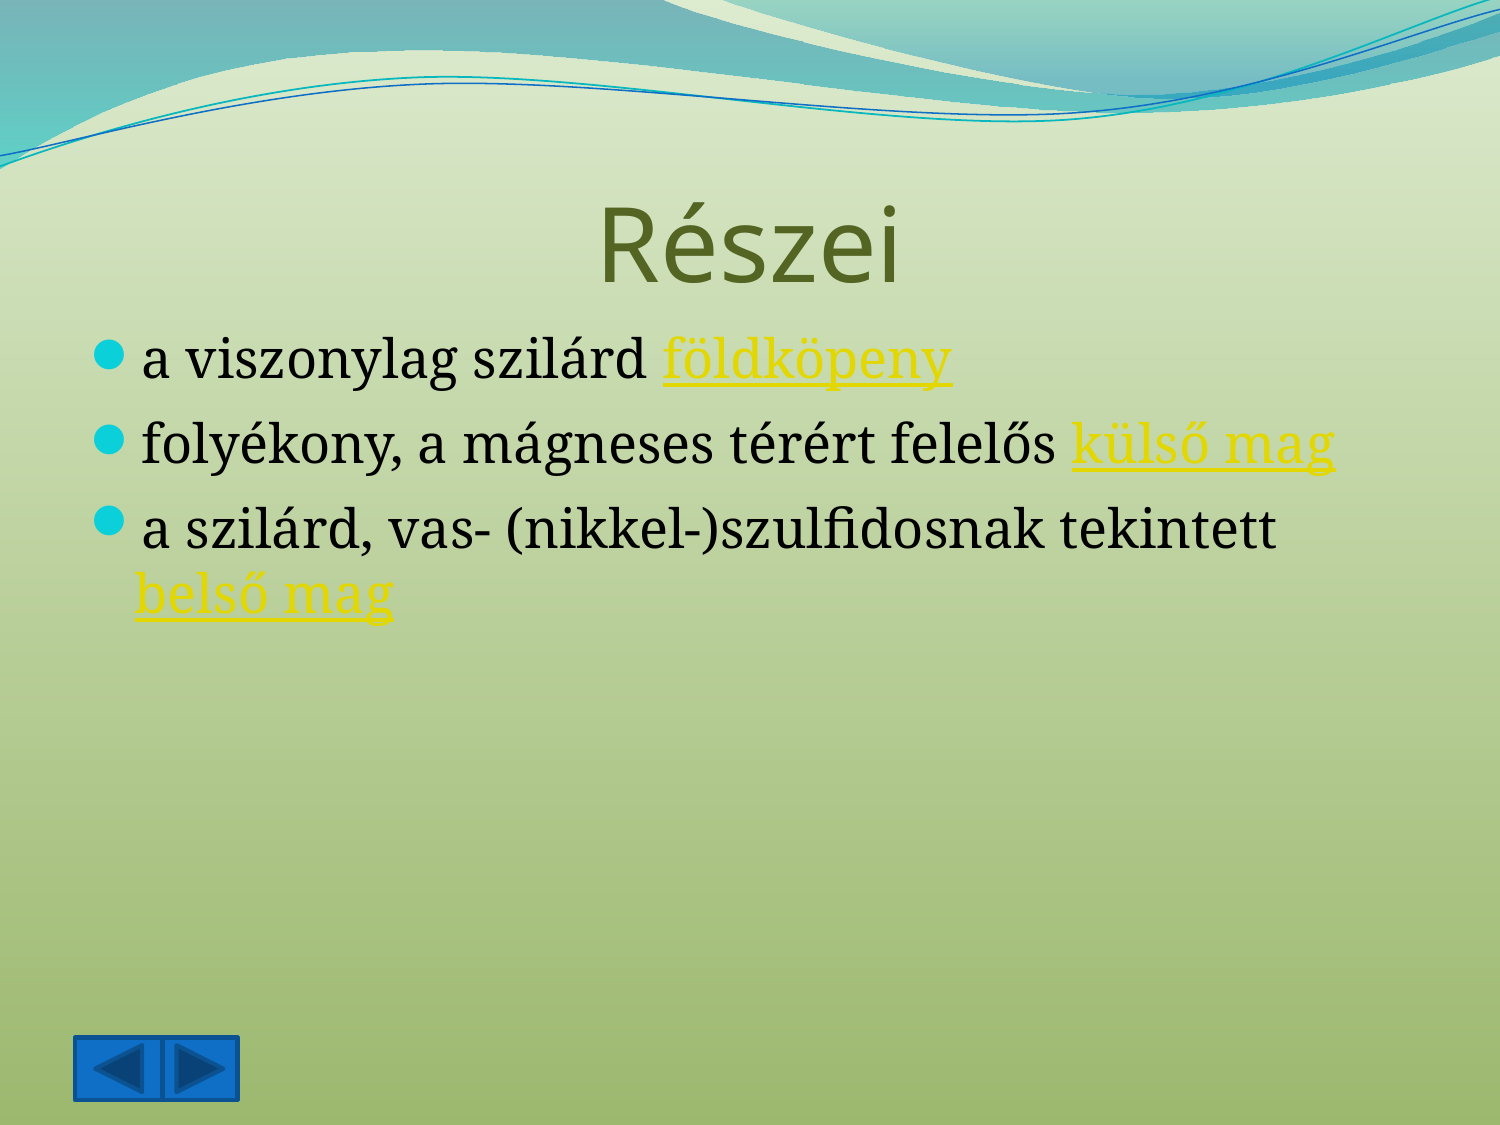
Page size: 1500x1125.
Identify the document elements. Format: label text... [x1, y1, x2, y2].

list a viszonylag szilárd földköpeny folyékony, a mágneses térért felelős külső mag a szilárd, vas- (nikkel-)szulfidosnak tekintett belső mag [75, 317, 1425, 1038]
text_box [73, 1035, 165, 1102]
title Részei [75, 115, 1425, 303]
text_box [165, 1035, 240, 1102]
